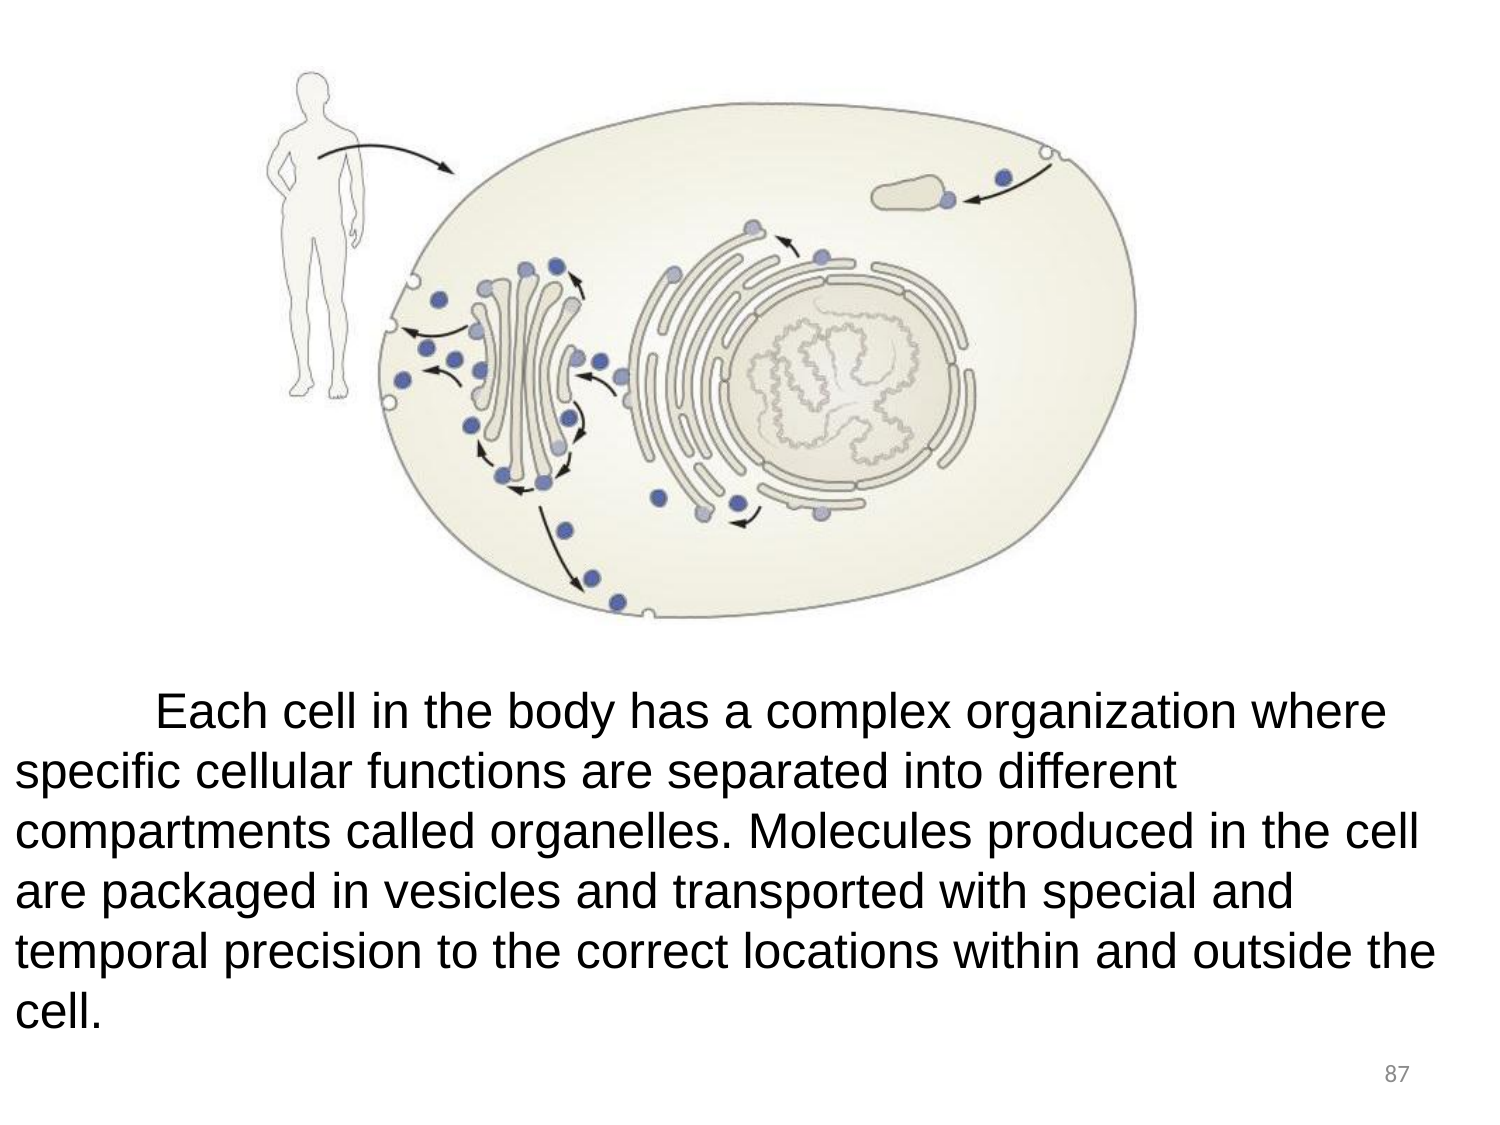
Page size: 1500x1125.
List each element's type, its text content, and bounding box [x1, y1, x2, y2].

slide_number 87 [1074, 1047, 1425, 1103]
text_box Each cell in the body has a complex organization where specific cellular functions are separated into different compartments called organelles. Molecules produced in the cell are packaged in vesicles and transported with special and temporal precision to the correct locations within and outside the cell. [0, 621, 1500, 1047]
picture [257, 66, 1144, 627]
